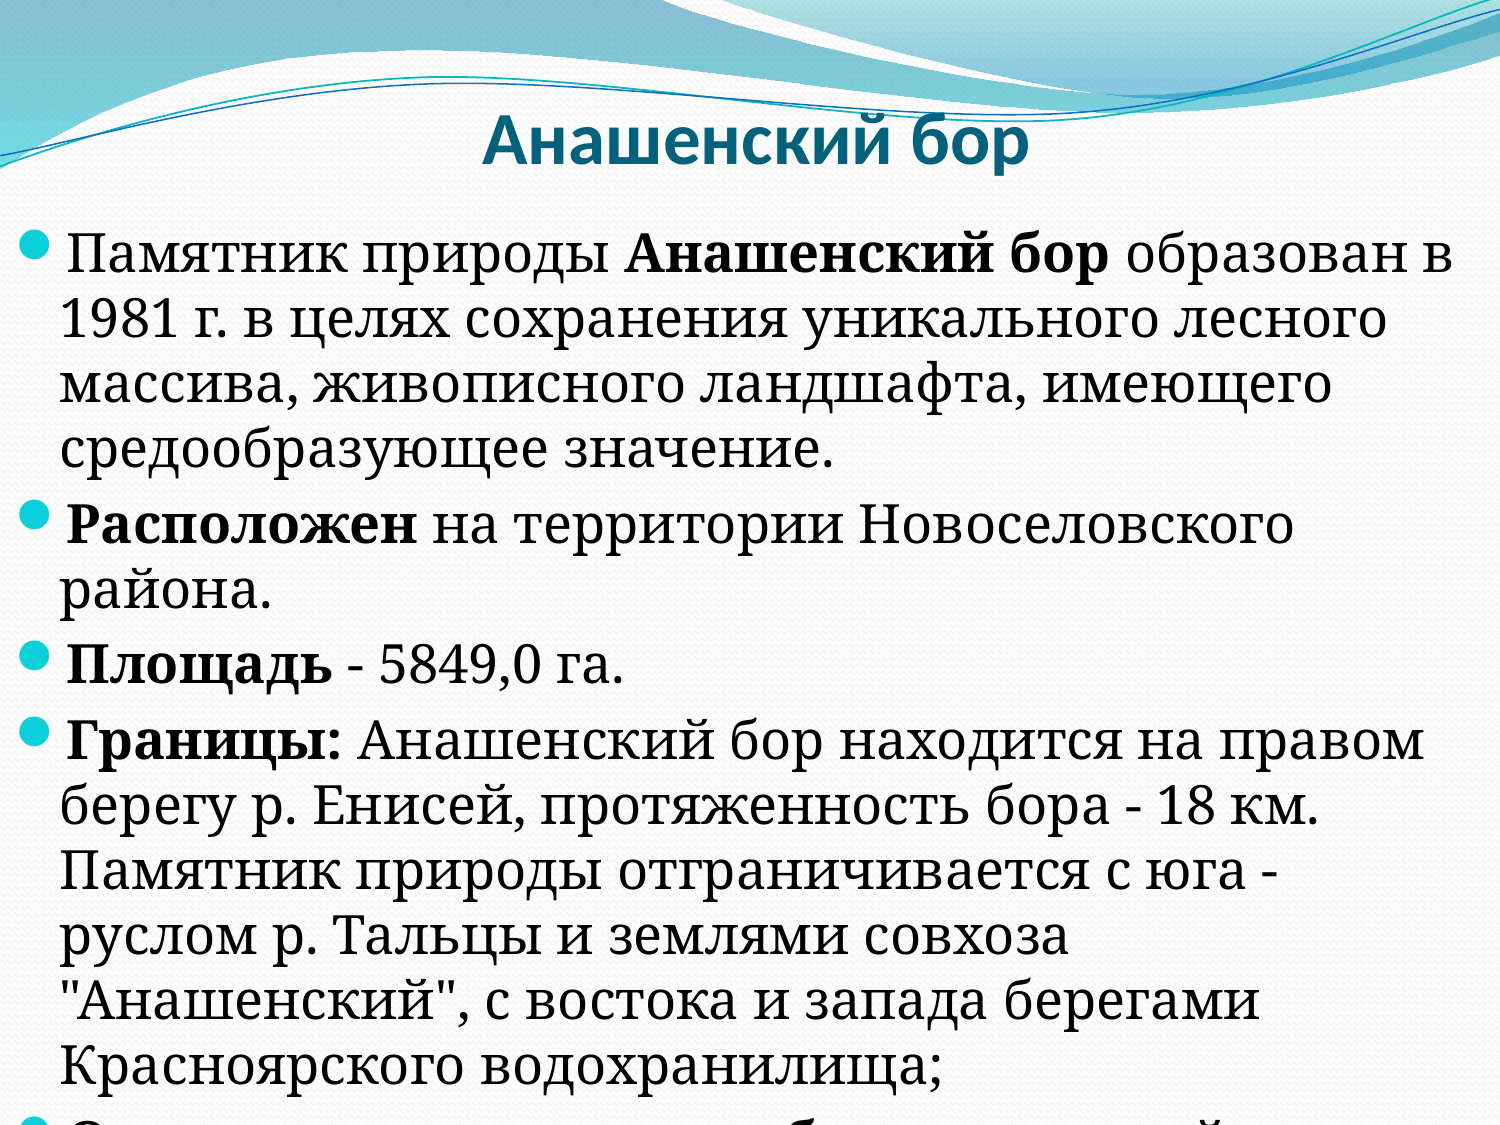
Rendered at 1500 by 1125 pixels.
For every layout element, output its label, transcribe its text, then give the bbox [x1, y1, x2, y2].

list Памятник природы Анашенский бор образован в 1981 г. в целях сохранения уникального лесного массива, живописного ландшафта, имеющего средообразующее значение. Расположен на территории Новоселовского района. Площадь - 5849,0 га. Границы: Анашенский бор находится на правом берегу р. Енисей, протяженность бора - 18 км. Памятник природы отграничивается с юга - руслом р. Тальцы и землями совхоза "Анашенский", с востока и запада берегами Красноярского водохранилища; Основные охраняемые объекты: лесной массив. [0, 210, 1500, 1125]
title Анашенский бор [82, 82, 1432, 210]
